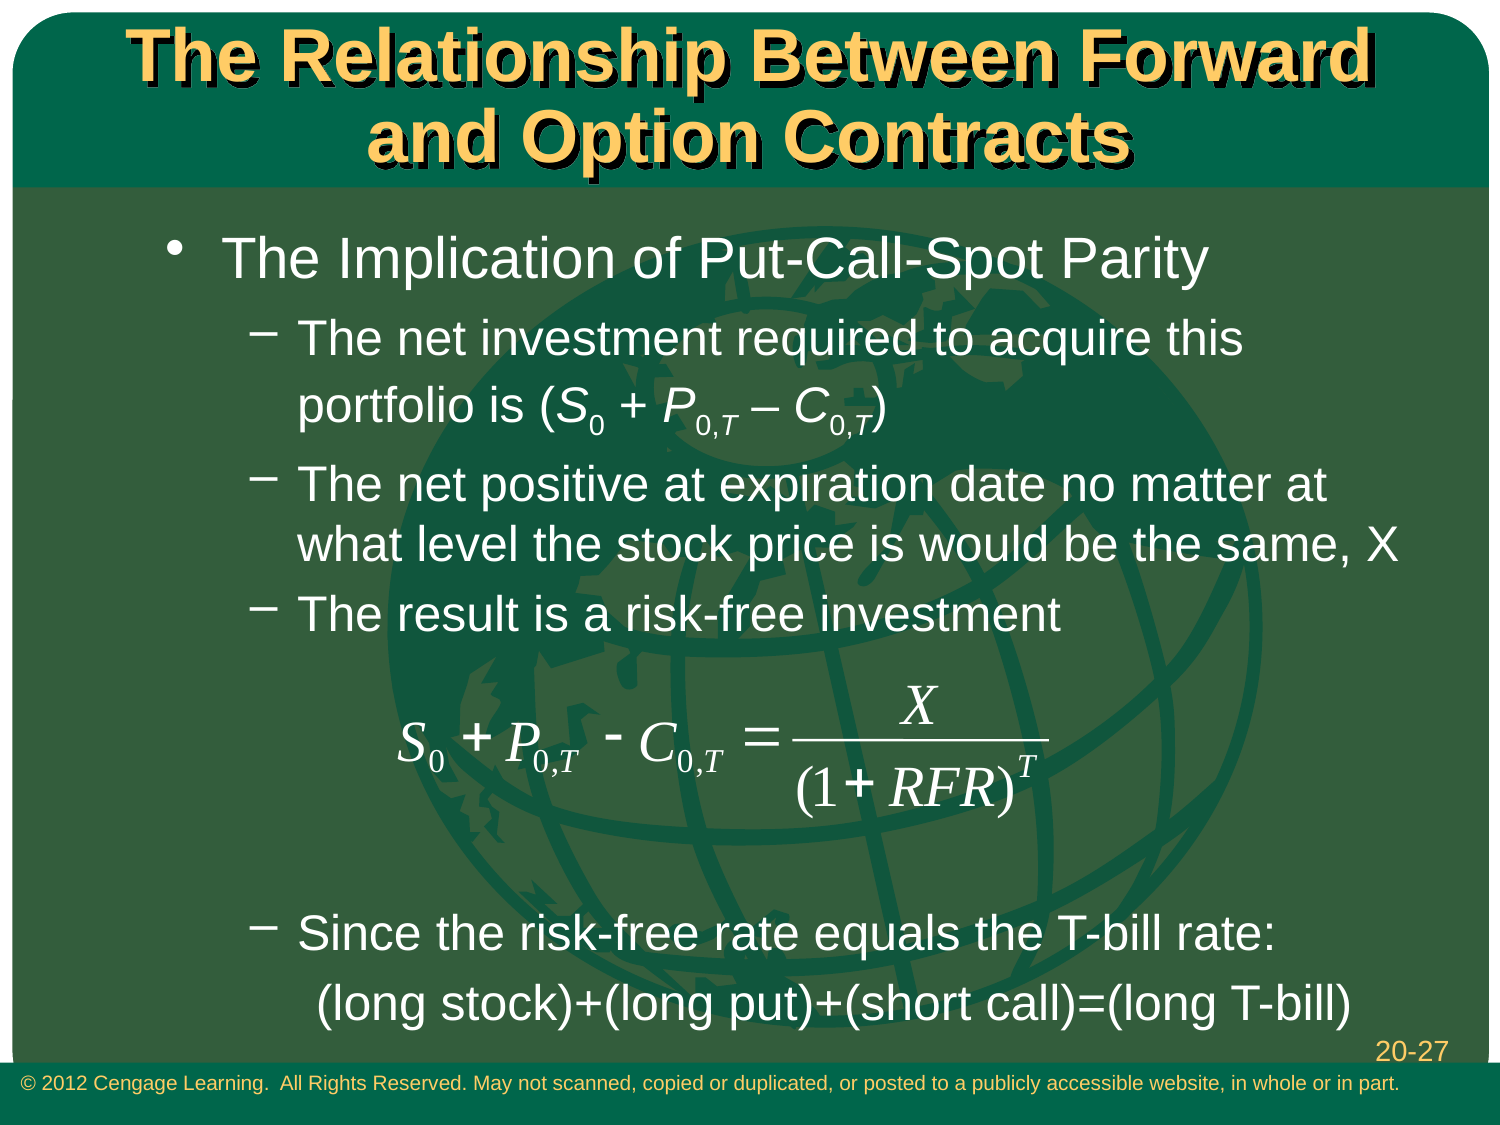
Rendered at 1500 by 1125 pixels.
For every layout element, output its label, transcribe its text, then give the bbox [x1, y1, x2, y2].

list The Implication of Put-Call-Spot Parity The net investment required to acquire this portfolio is (S0 + P0,T – C0,T) The net positive at expiration date no matter at what level the stock price is would be the same, X The result is a risk-free investment Since the risk-free rate equals the T-bill rate: (long stock)+(long put)+(short call)=(long T-bill) [150, 212, 1425, 1013]
slide_number 20-27 [1325, 1025, 1500, 1062]
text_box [387, 662, 1063, 823]
title The Relationship Between Forward and Option Contracts [75, 32, 1425, 163]
footer © 2012 Cengage Learning. All Rights Reserved. May not scanned, copied or duplicated, or posted to a publicly accessible website, in whole or in part. [0, 1062, 1500, 1125]
